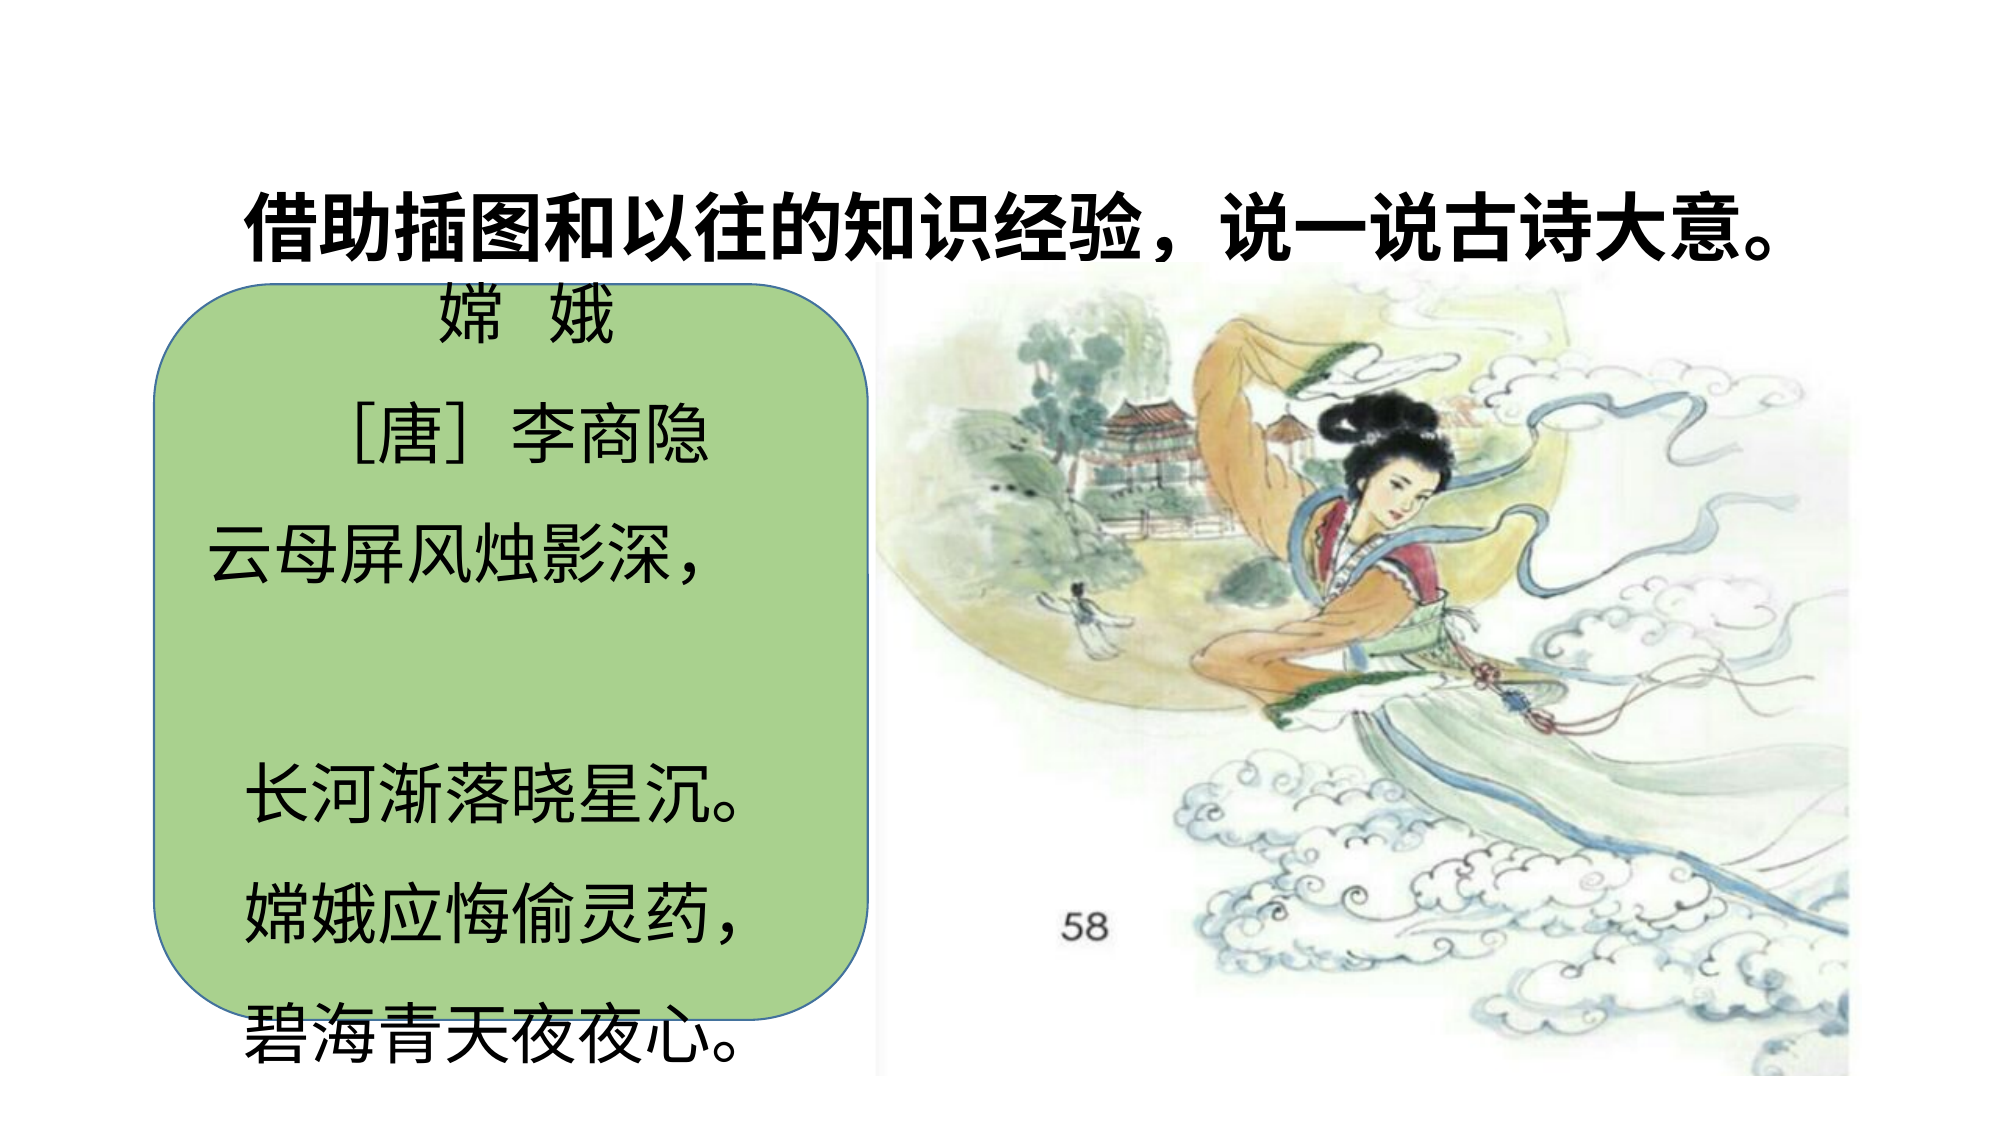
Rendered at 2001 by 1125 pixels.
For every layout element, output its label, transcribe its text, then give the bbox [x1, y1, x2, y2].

text_box 嫦 娥 ［唐］李商隐 云母屏风烛影深， 长河渐落晓星沉。 嫦娥应悔偷灵药， 碧海青天夜夜心。 [152, 283, 869, 1021]
picture [875, 262, 1862, 1076]
text_box 借助插图和以往的知识经验，说一说古诗大意。 [76, 128, 1862, 278]
